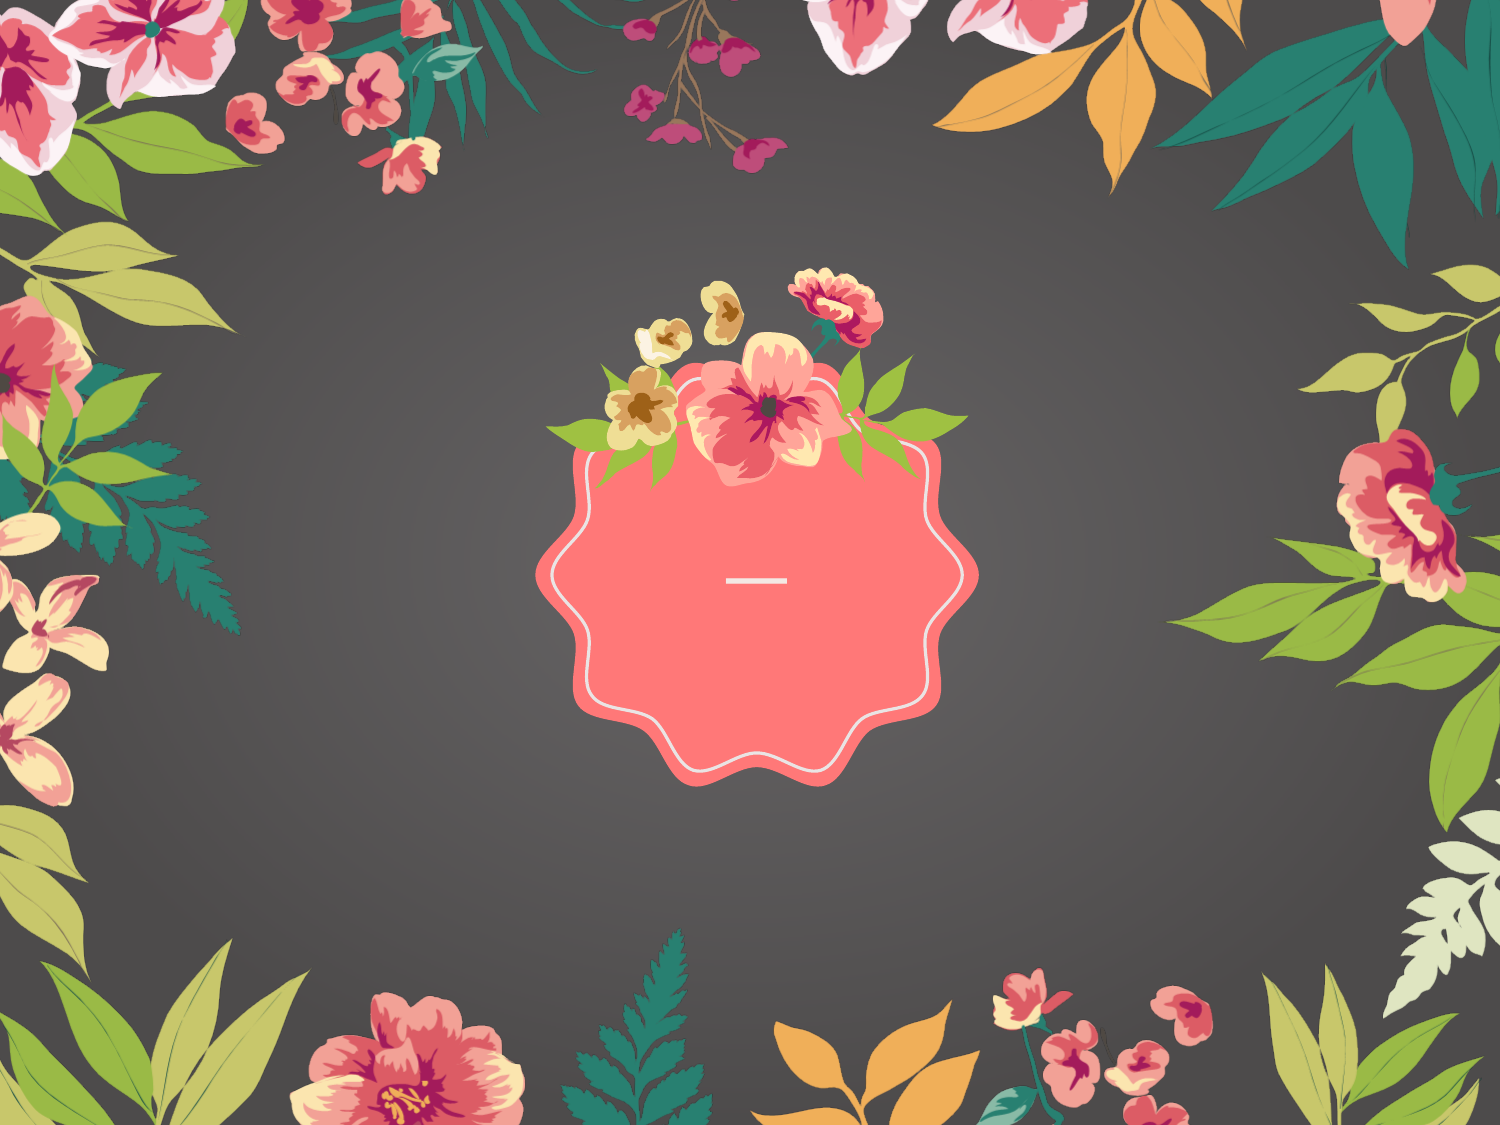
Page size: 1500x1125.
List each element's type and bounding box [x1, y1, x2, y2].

text_box [535, 264, 979, 787]
picture [0, 0, 1500, 1125]
